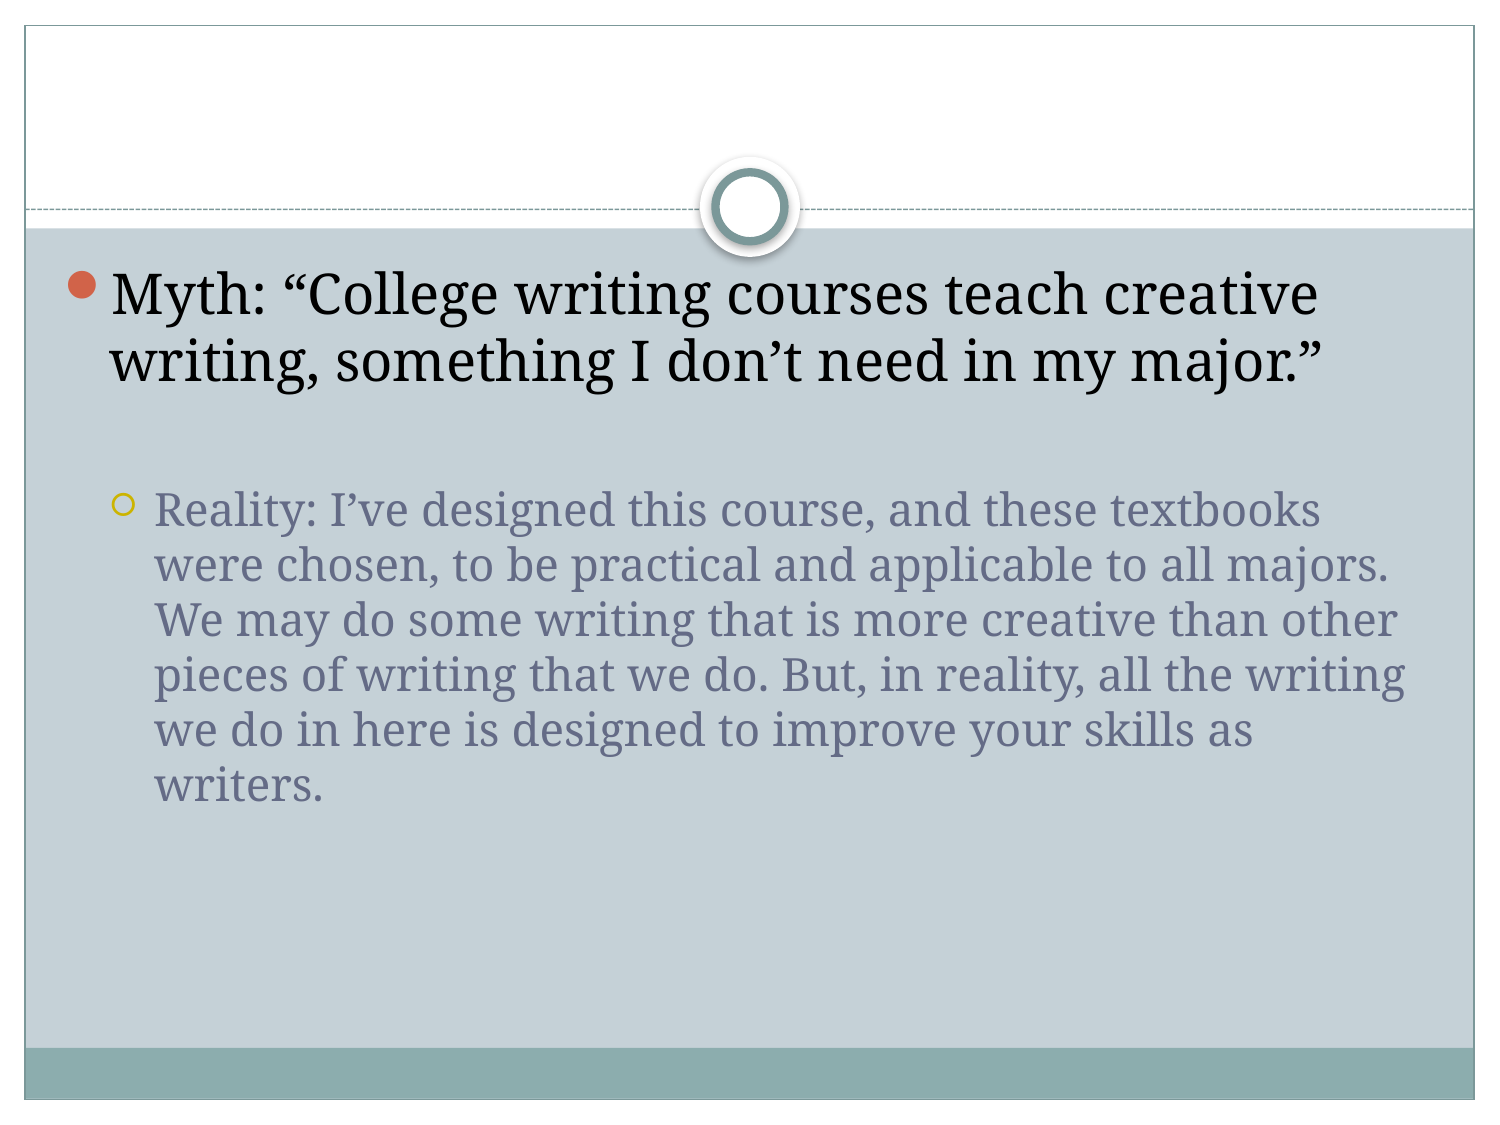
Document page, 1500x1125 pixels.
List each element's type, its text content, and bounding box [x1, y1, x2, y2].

list Myth: “College writing courses teach creative writing, something I don’t need in my major.” Reality: I’ve designed this course, and these textbooks were chosen, to be practical and applicable to all majors. We may do some writing that is more creative than other pieces of writing that we do. But, in reality, all the writing we do in here is designed to improve your skills as writers. [49, 250, 1445, 1001]
